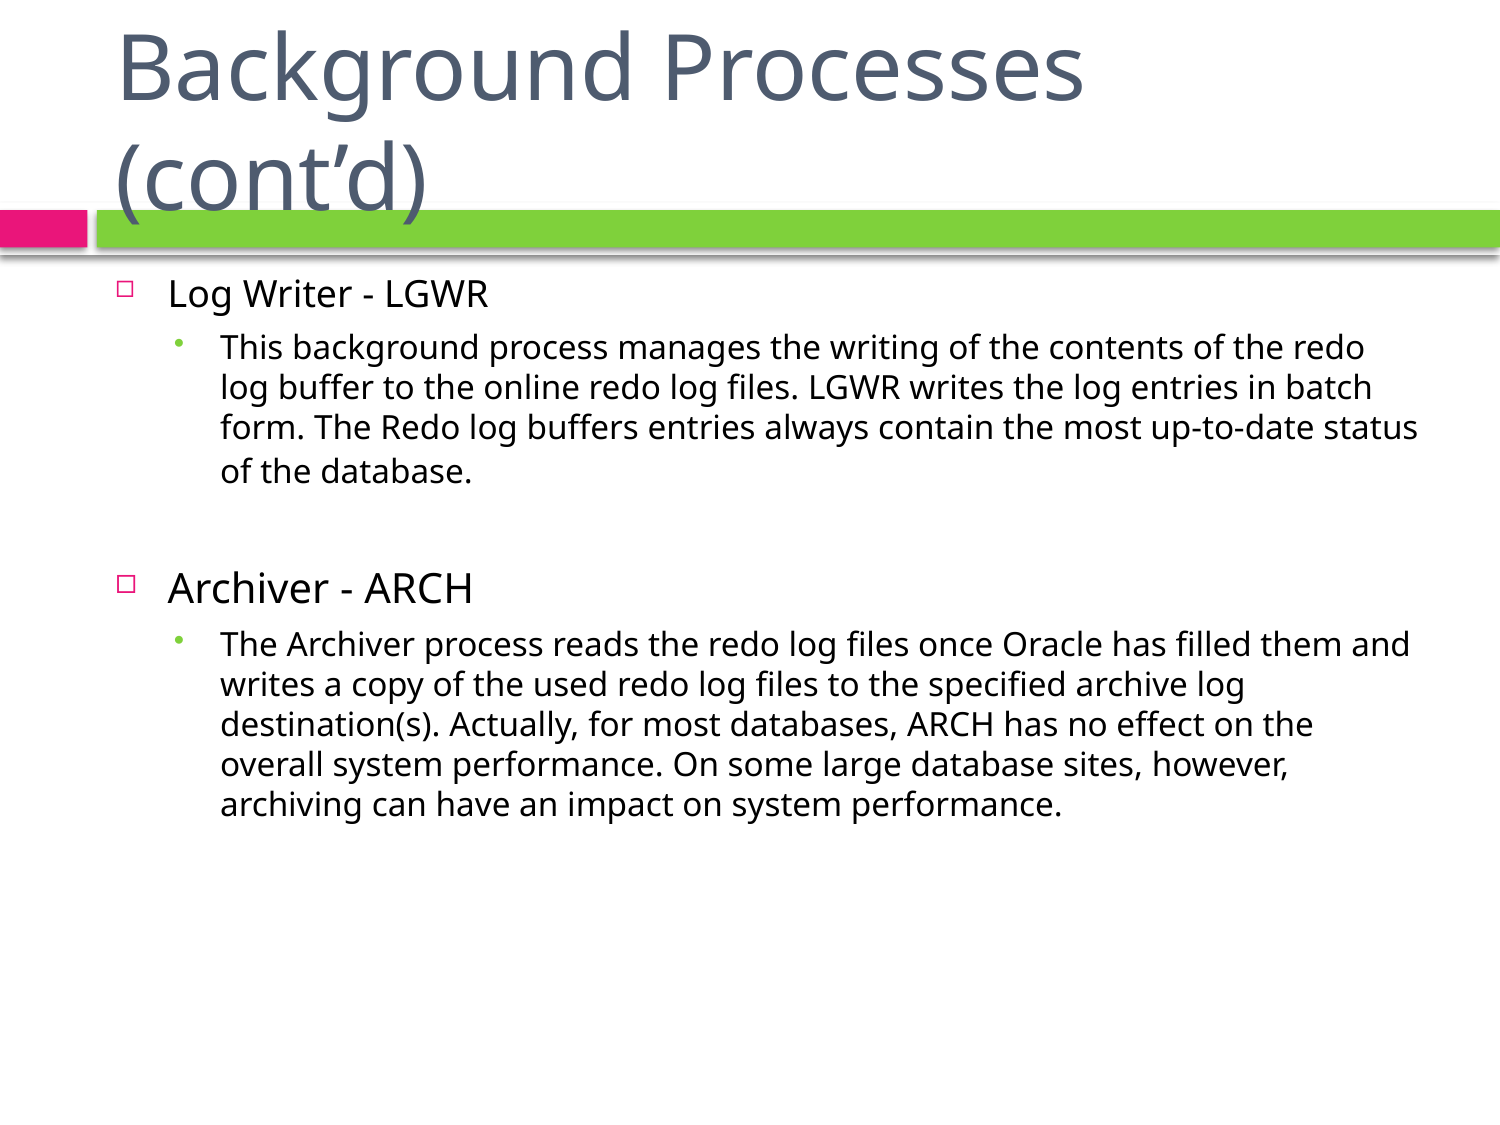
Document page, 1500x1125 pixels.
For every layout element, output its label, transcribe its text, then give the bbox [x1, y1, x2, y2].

list Log Writer - LGWR This background process manages the writing of the contents of the redo log buffer to the online redo log files. LGWR writes the log entries in batch form. The Redo log buffers entries always contain the most up-to-date status of the database. Archiver - ARCH The Archiver process reads the redo log files once Oracle has filled them and writes a copy of the used redo log files to the specified archive log destination(s). Actually, for most databases, ARCH has no effect on the overall system performance. On some large database sites, however, archiving can have an impact on system performance. [100, 262, 1438, 1005]
title Background Processes (cont’d) [100, 37, 1438, 200]
